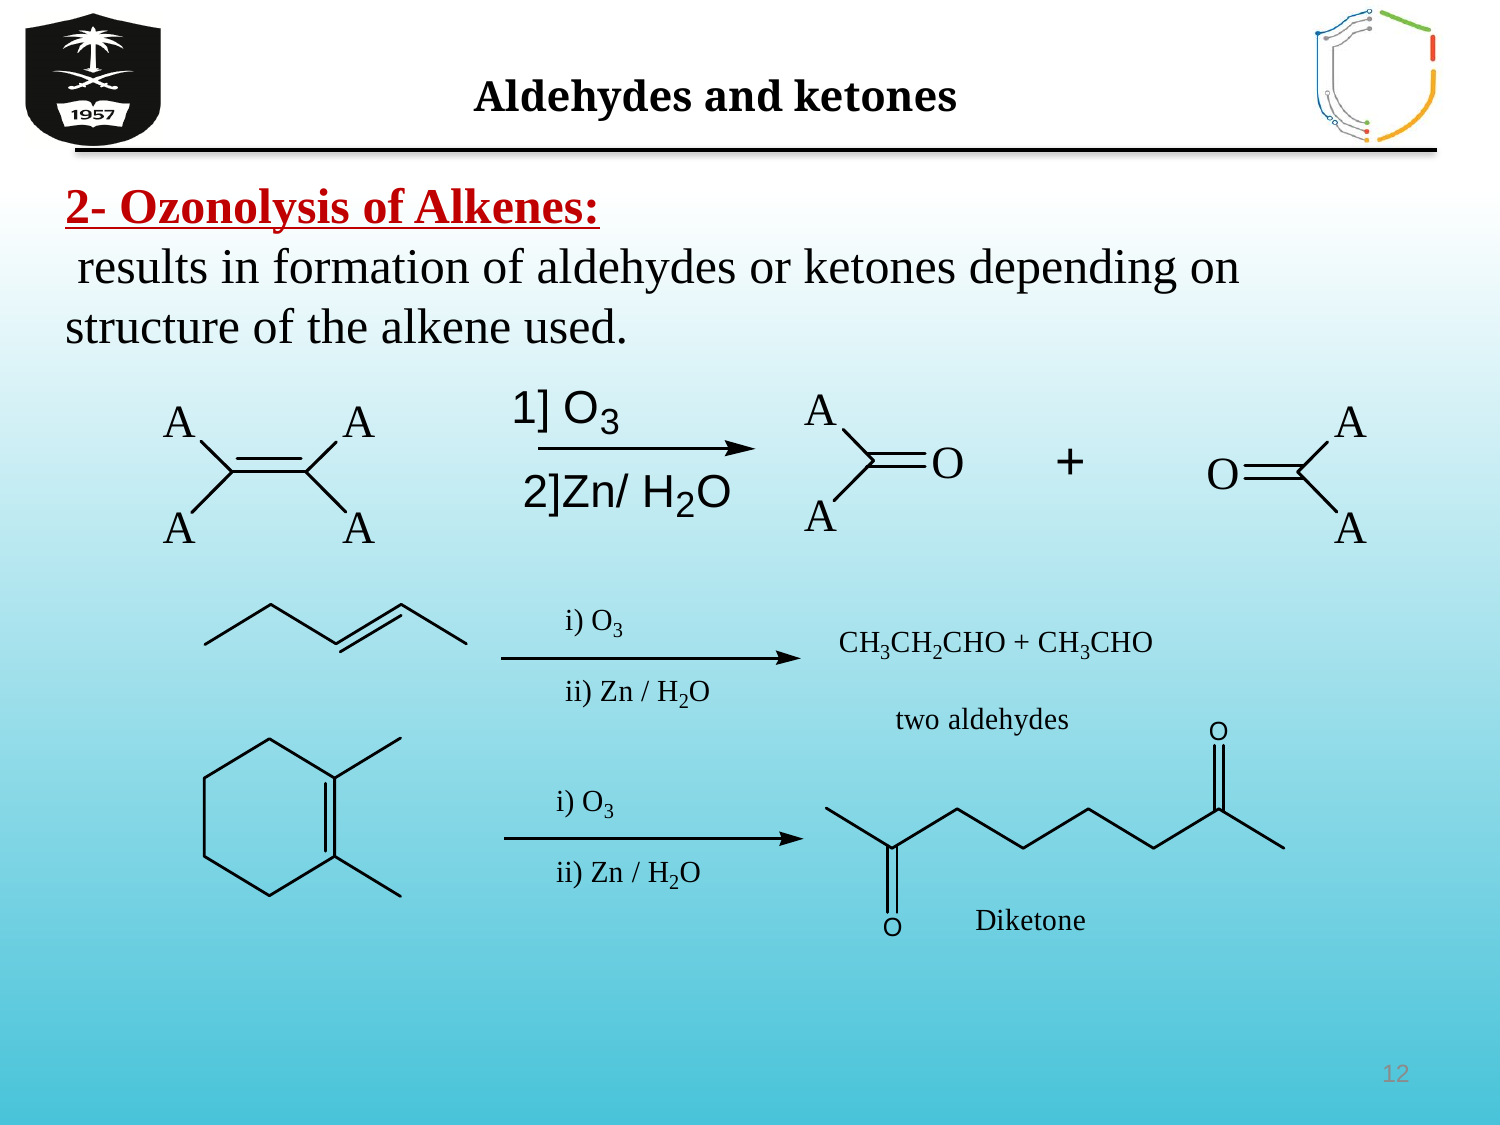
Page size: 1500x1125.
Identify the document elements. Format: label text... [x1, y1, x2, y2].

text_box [162, 387, 1368, 544]
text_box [199, 599, 1288, 939]
slide_number 12 [1074, 1042, 1425, 1103]
text_box Aldehydes and ketones [458, 62, 973, 128]
title 2- Ozonolysis of Alkenes: results in formation of aldehydes or ketones depending on structure of the alkene used. [50, 200, 1400, 388]
picture [1287, 0, 1463, 165]
picture [24, 12, 163, 151]
